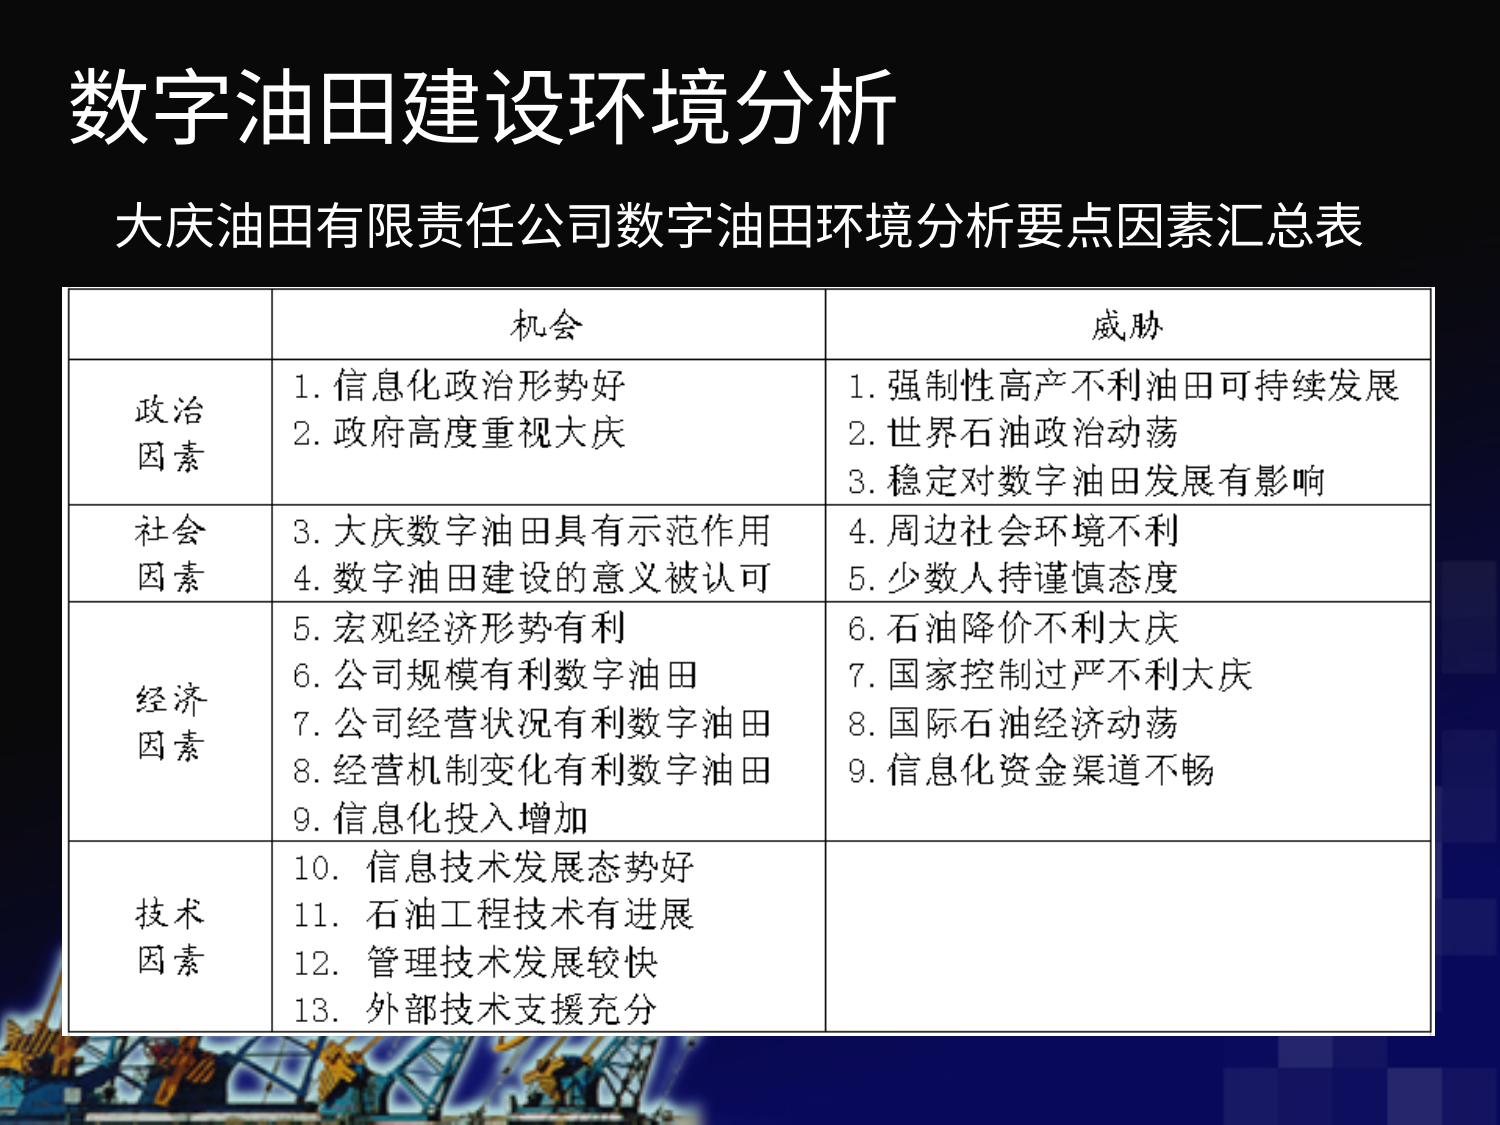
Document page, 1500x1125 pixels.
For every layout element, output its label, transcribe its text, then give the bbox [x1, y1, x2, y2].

picture [0, 0, 1500, 1125]
text_box 大庆油田有限责任公司数字油田环境分析要点因素汇总表 [100, 187, 1380, 263]
text_box 数字油田建设环境分析 [52, 67, 1038, 163]
